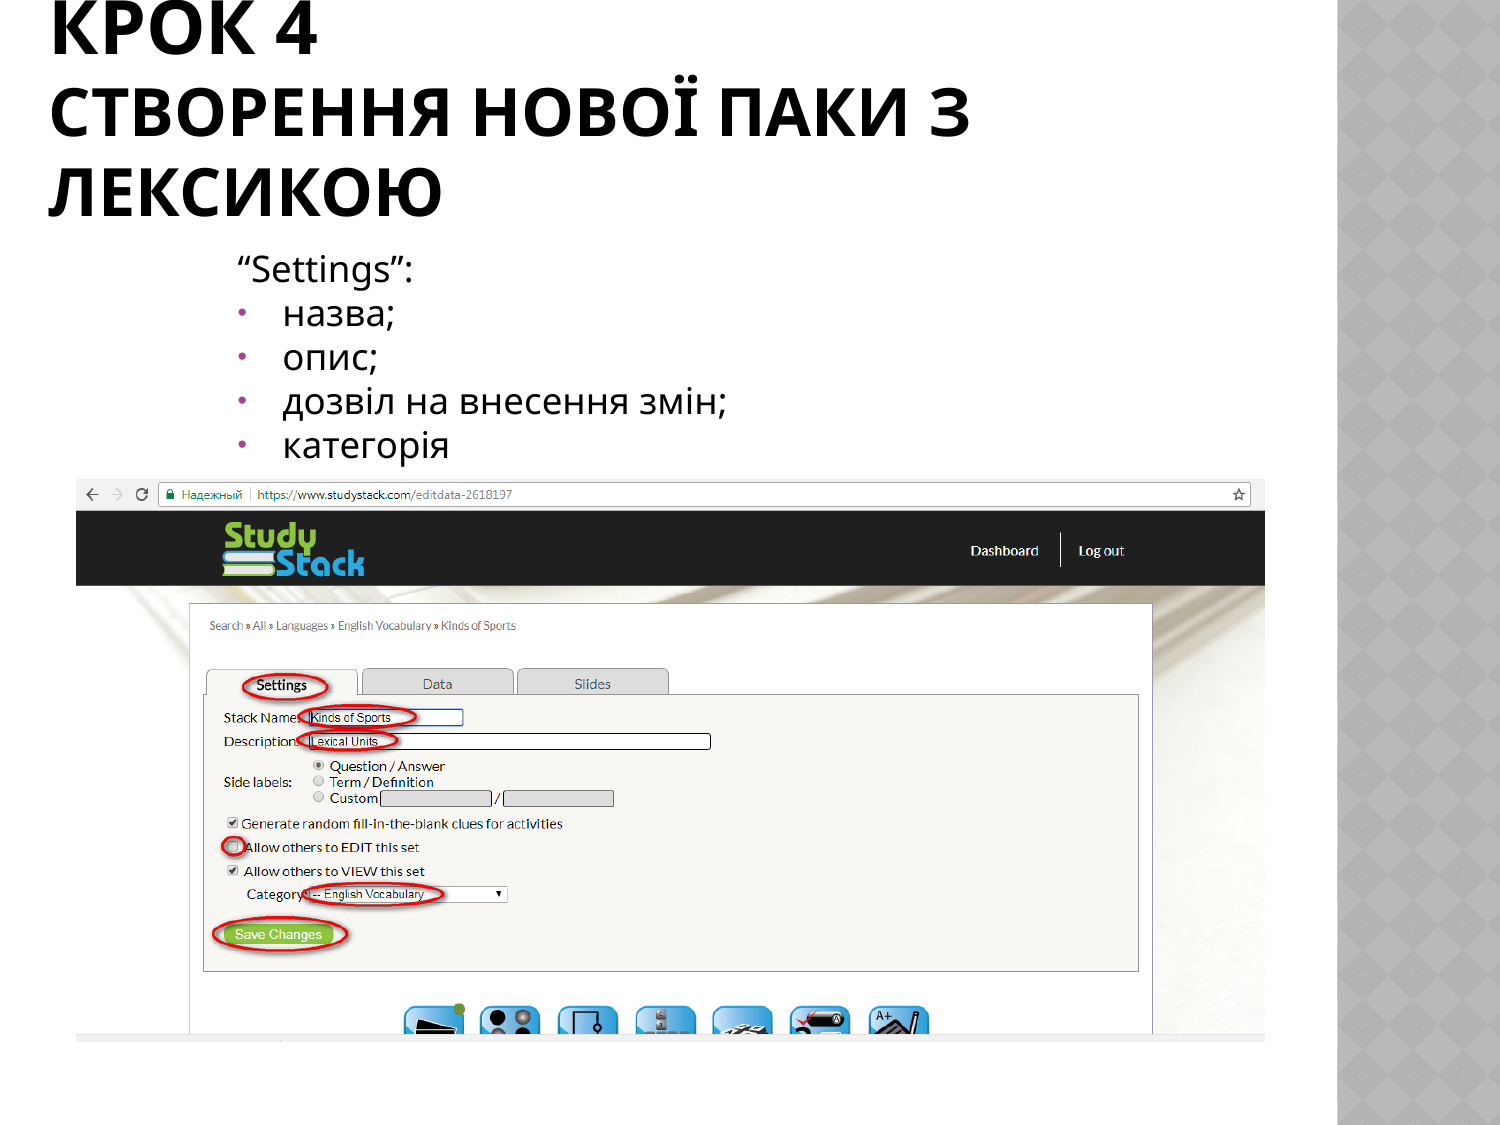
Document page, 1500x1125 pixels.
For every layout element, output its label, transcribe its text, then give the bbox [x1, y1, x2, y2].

list “Settings”: назва; опис; дозвіл на внесення змін; категорія [230, 245, 1043, 468]
title Крок 4 створення нової паки з лексикою [41, 37, 1329, 230]
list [76, 479, 1265, 1043]
